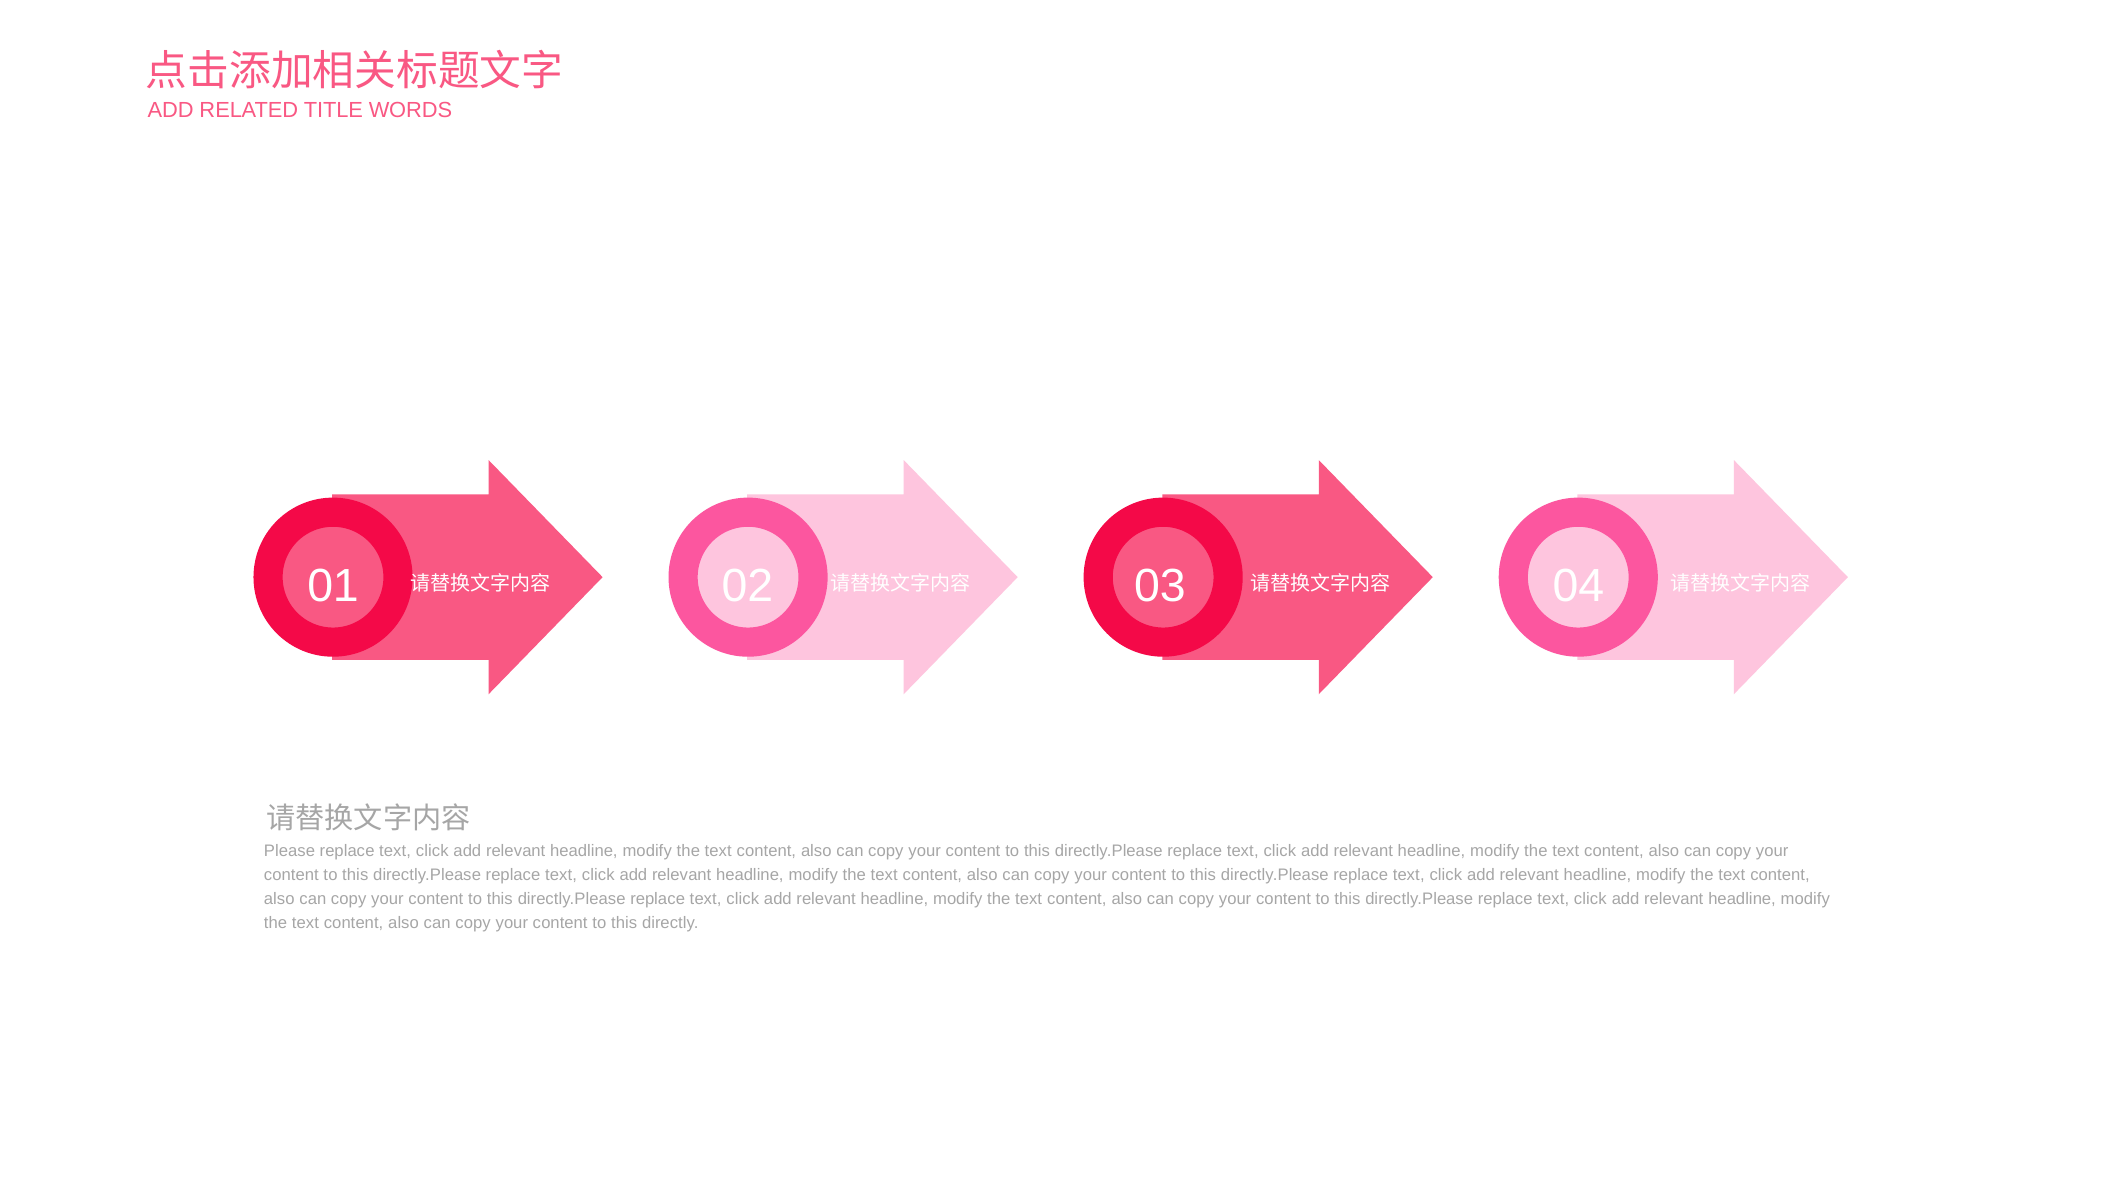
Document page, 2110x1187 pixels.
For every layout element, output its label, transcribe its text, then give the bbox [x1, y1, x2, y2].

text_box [263, 793, 1846, 933]
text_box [1098, 460, 1433, 695]
text_box ADD RELATED TITLE WORDS [147, 96, 453, 123]
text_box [1513, 460, 1848, 695]
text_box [682, 460, 1018, 695]
text_box 点击添加相关标题文字 [145, 43, 564, 95]
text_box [267, 460, 603, 695]
